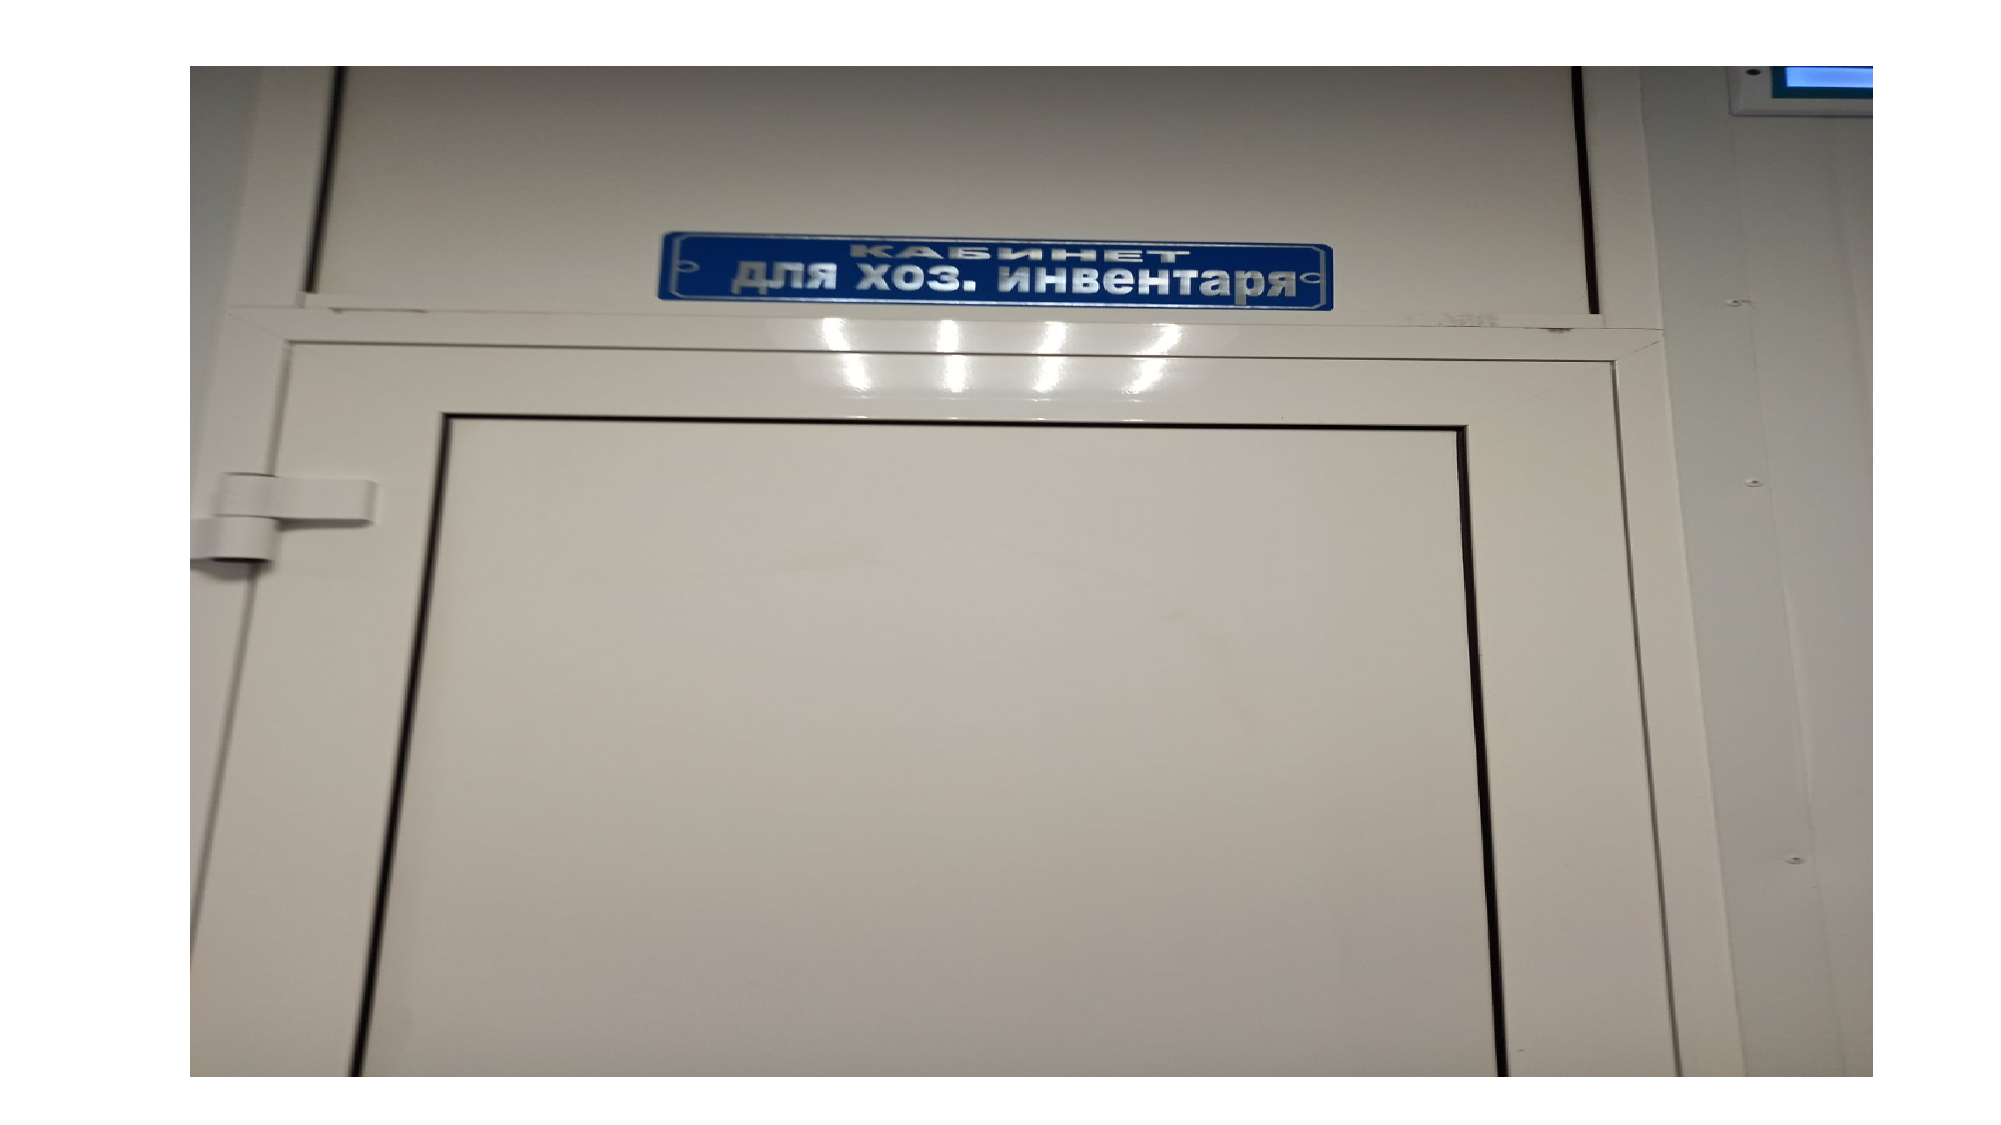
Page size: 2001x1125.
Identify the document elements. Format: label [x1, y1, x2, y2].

picture [190, 66, 1873, 1077]
